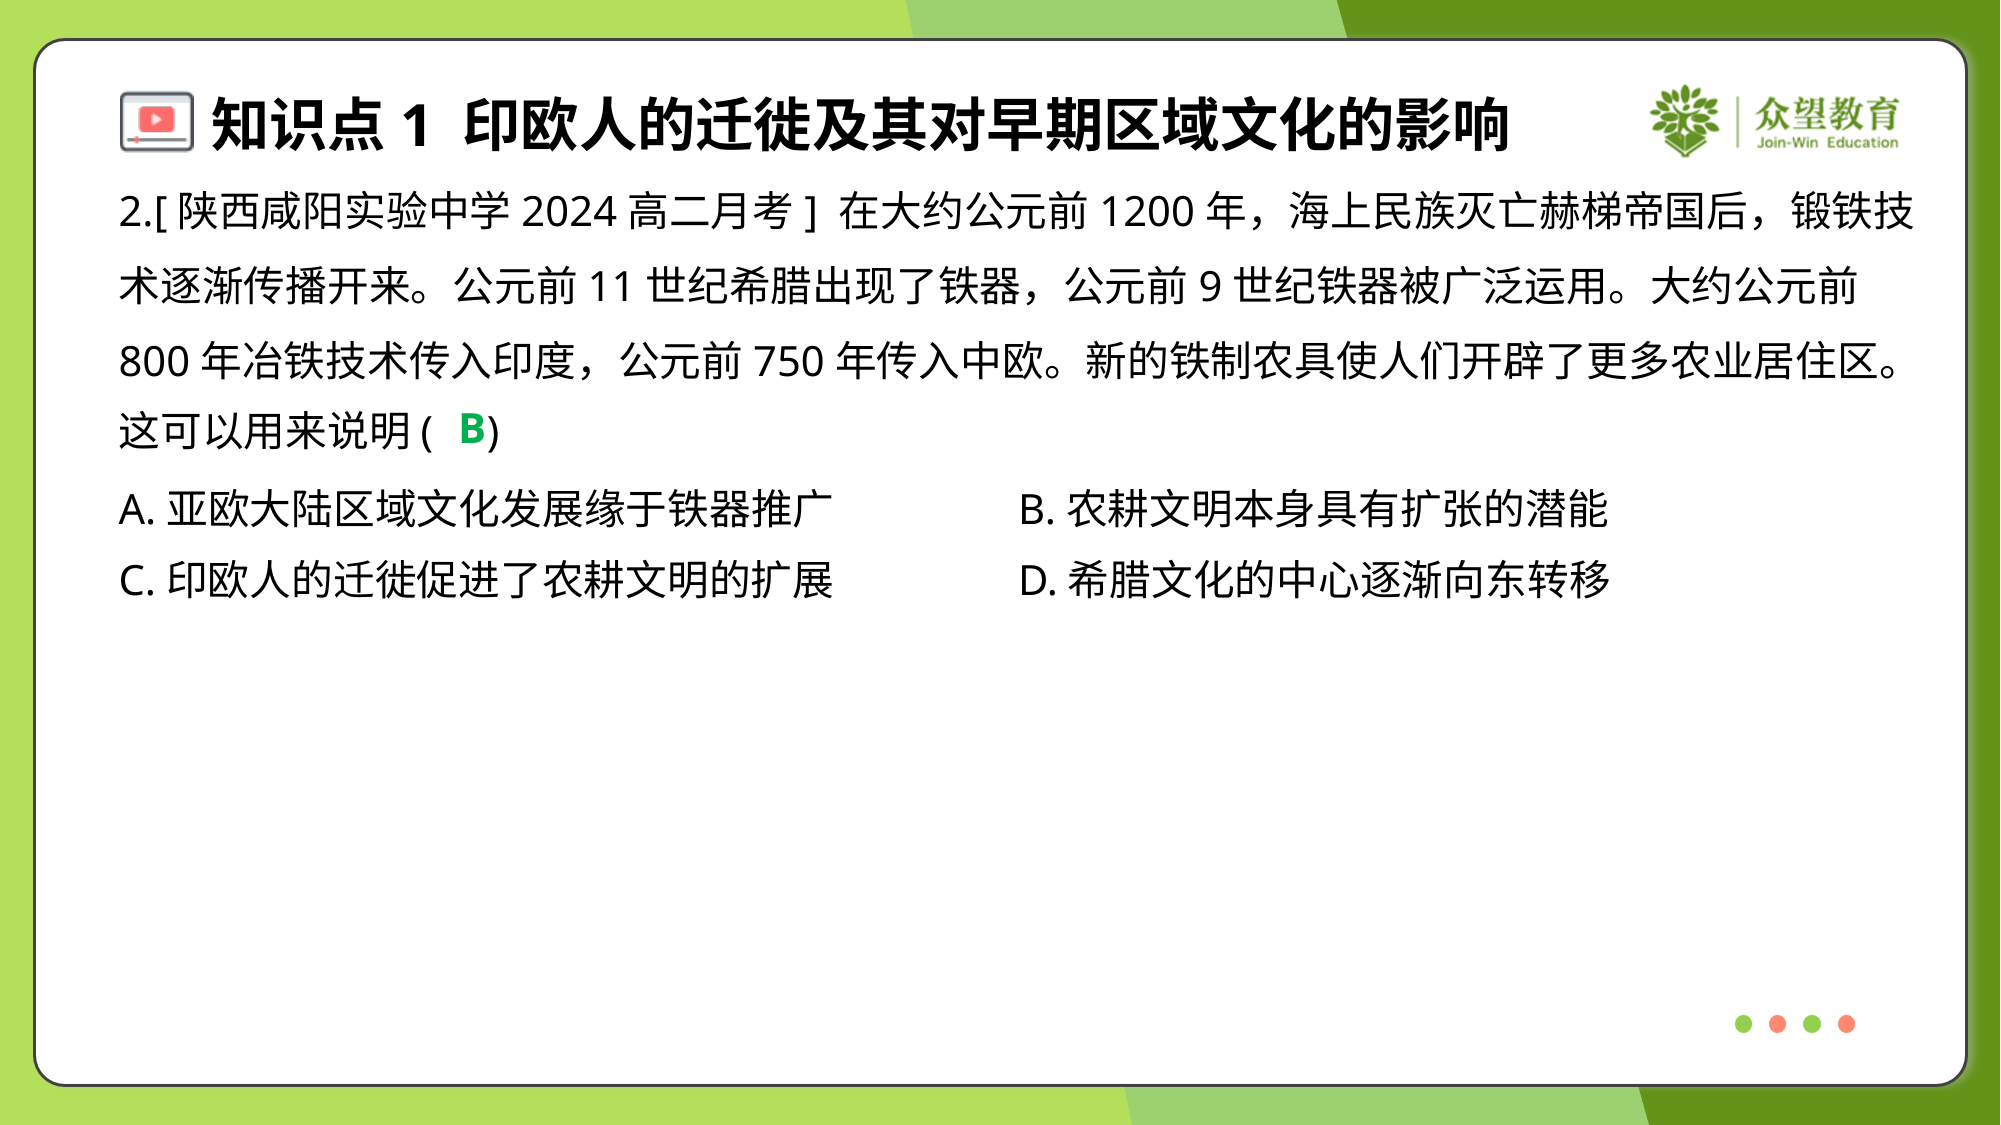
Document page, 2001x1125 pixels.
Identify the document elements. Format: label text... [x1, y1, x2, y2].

picture [0, 0, 2000, 1125]
text_box B [442, 381, 502, 446]
text_box 2.[陕西咸阳实验中学2024高二月考] 在大约公元前1200年，海上民族灭亡赫梯帝国后，锻铁技 术逐渐传播开来。公元前11世纪希腊出现了铁器，公元前9世纪铁器被广泛运用。大约公元前 800年冶铁技术传入印度，公元前750年传入中欧。新的铁制农具使人们开辟了更多农业居住区。 这可以用来说明( ) [118, 159, 1883, 448]
text_box A.亚欧大陆区域文化发展缘于铁器推广 B.农耕文明本身具有扩张的潜能 C.印欧人的迁徙促进了农耕文明的扩展 D.希腊文化的中心逐渐向东转移 [118, 457, 1883, 597]
